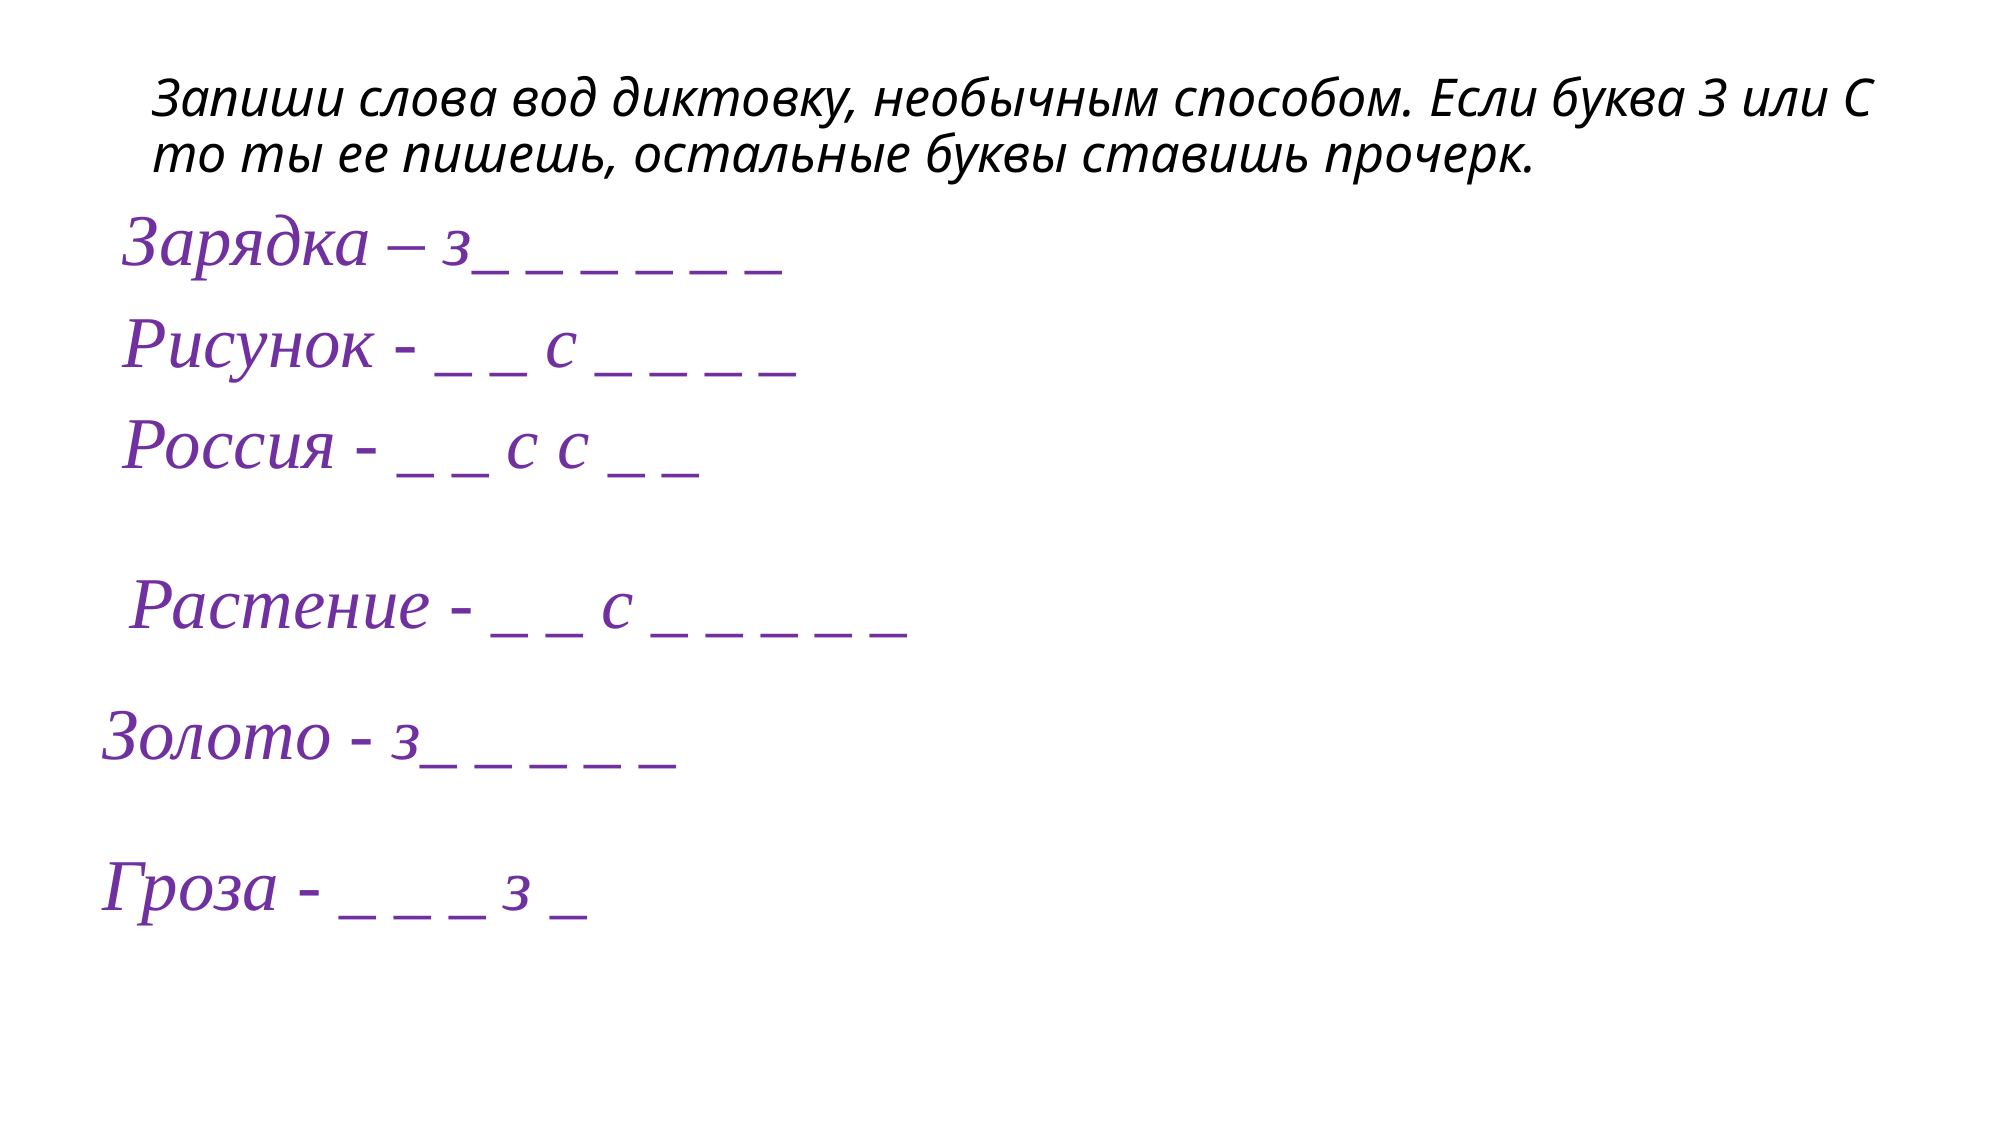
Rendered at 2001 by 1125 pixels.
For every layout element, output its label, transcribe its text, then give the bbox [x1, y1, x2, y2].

list Зарядка – з_ _ _ _ _ _ [107, 195, 1833, 296]
text_box Гроза - _ _ _ з _ [87, 840, 1813, 1044]
text_box Растение - _ _ с _ _ _ _ _ [115, 558, 1841, 762]
text_box Россия - _ _ с с _ _ [107, 399, 1833, 601]
text_box Золото - з_ _ _ _ _ [87, 689, 1813, 840]
text_box Рисунок - _ _ с _ _ _ _ [107, 296, 1833, 399]
title Запиши слова вод диктовку, необычным способом. Если буква З или С то ты ее пишешь, остальные буквы ставишь прочерк. [137, 59, 1939, 196]
